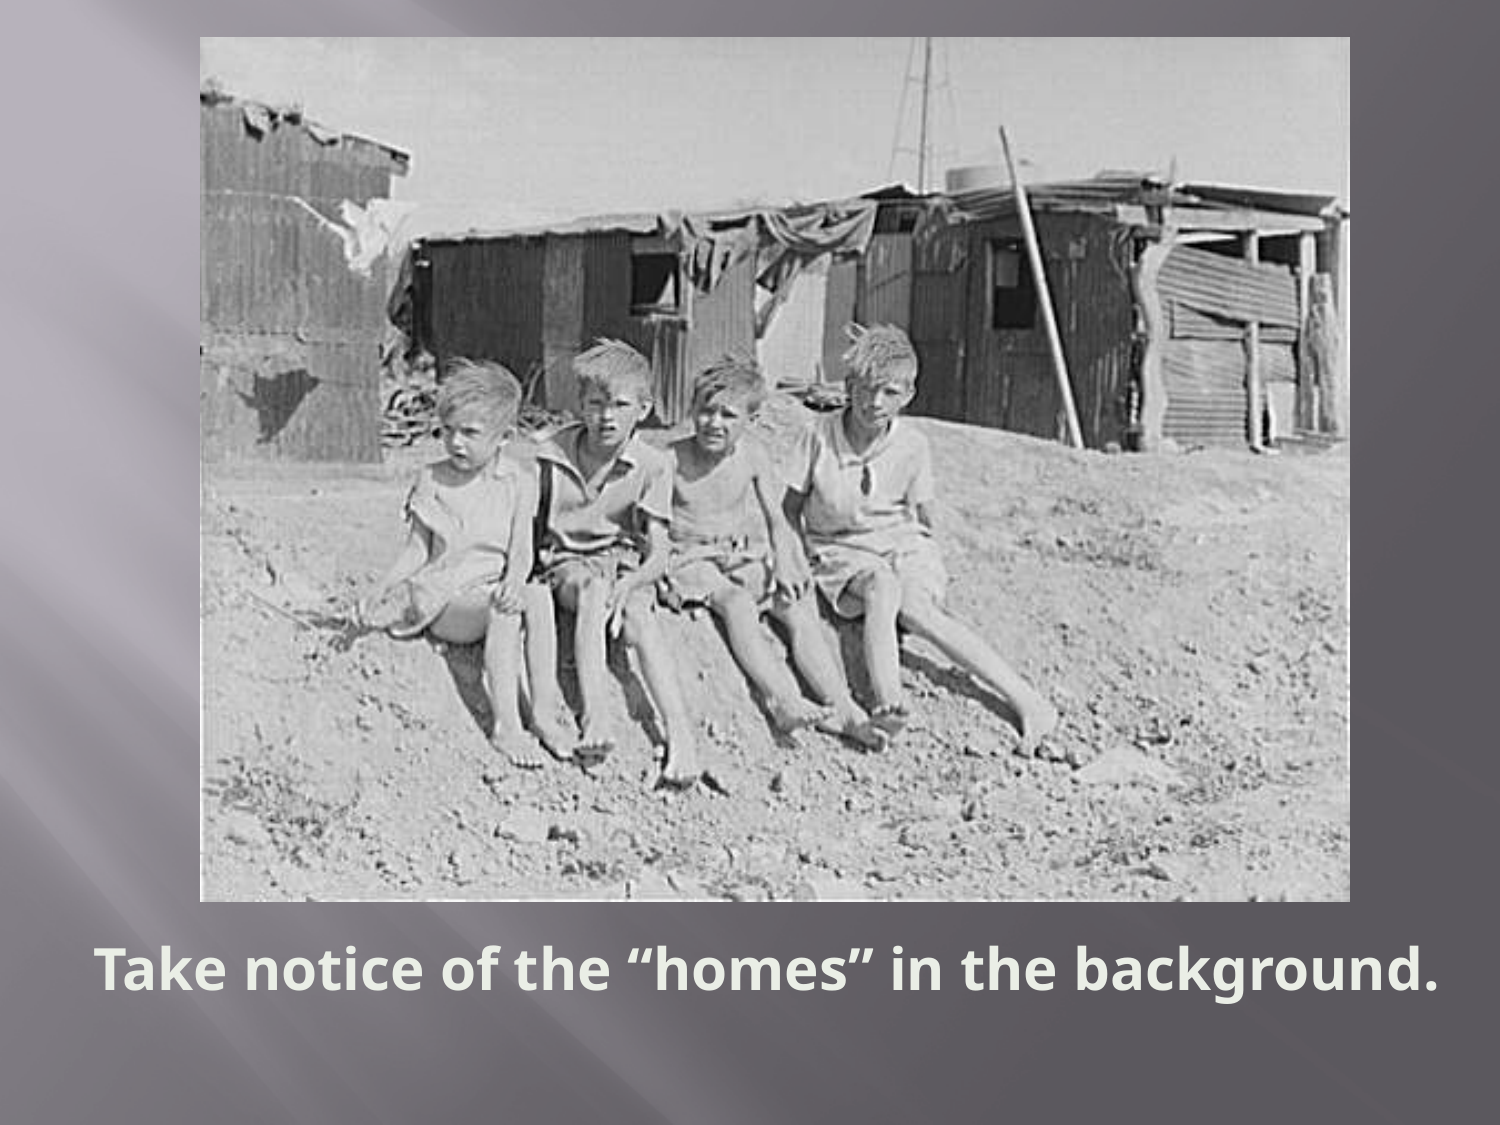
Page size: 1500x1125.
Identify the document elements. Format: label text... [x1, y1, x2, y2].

list Take notice of the “homes” in the background. [50, 924, 1463, 1063]
picture [0, 0, 1500, 1125]
